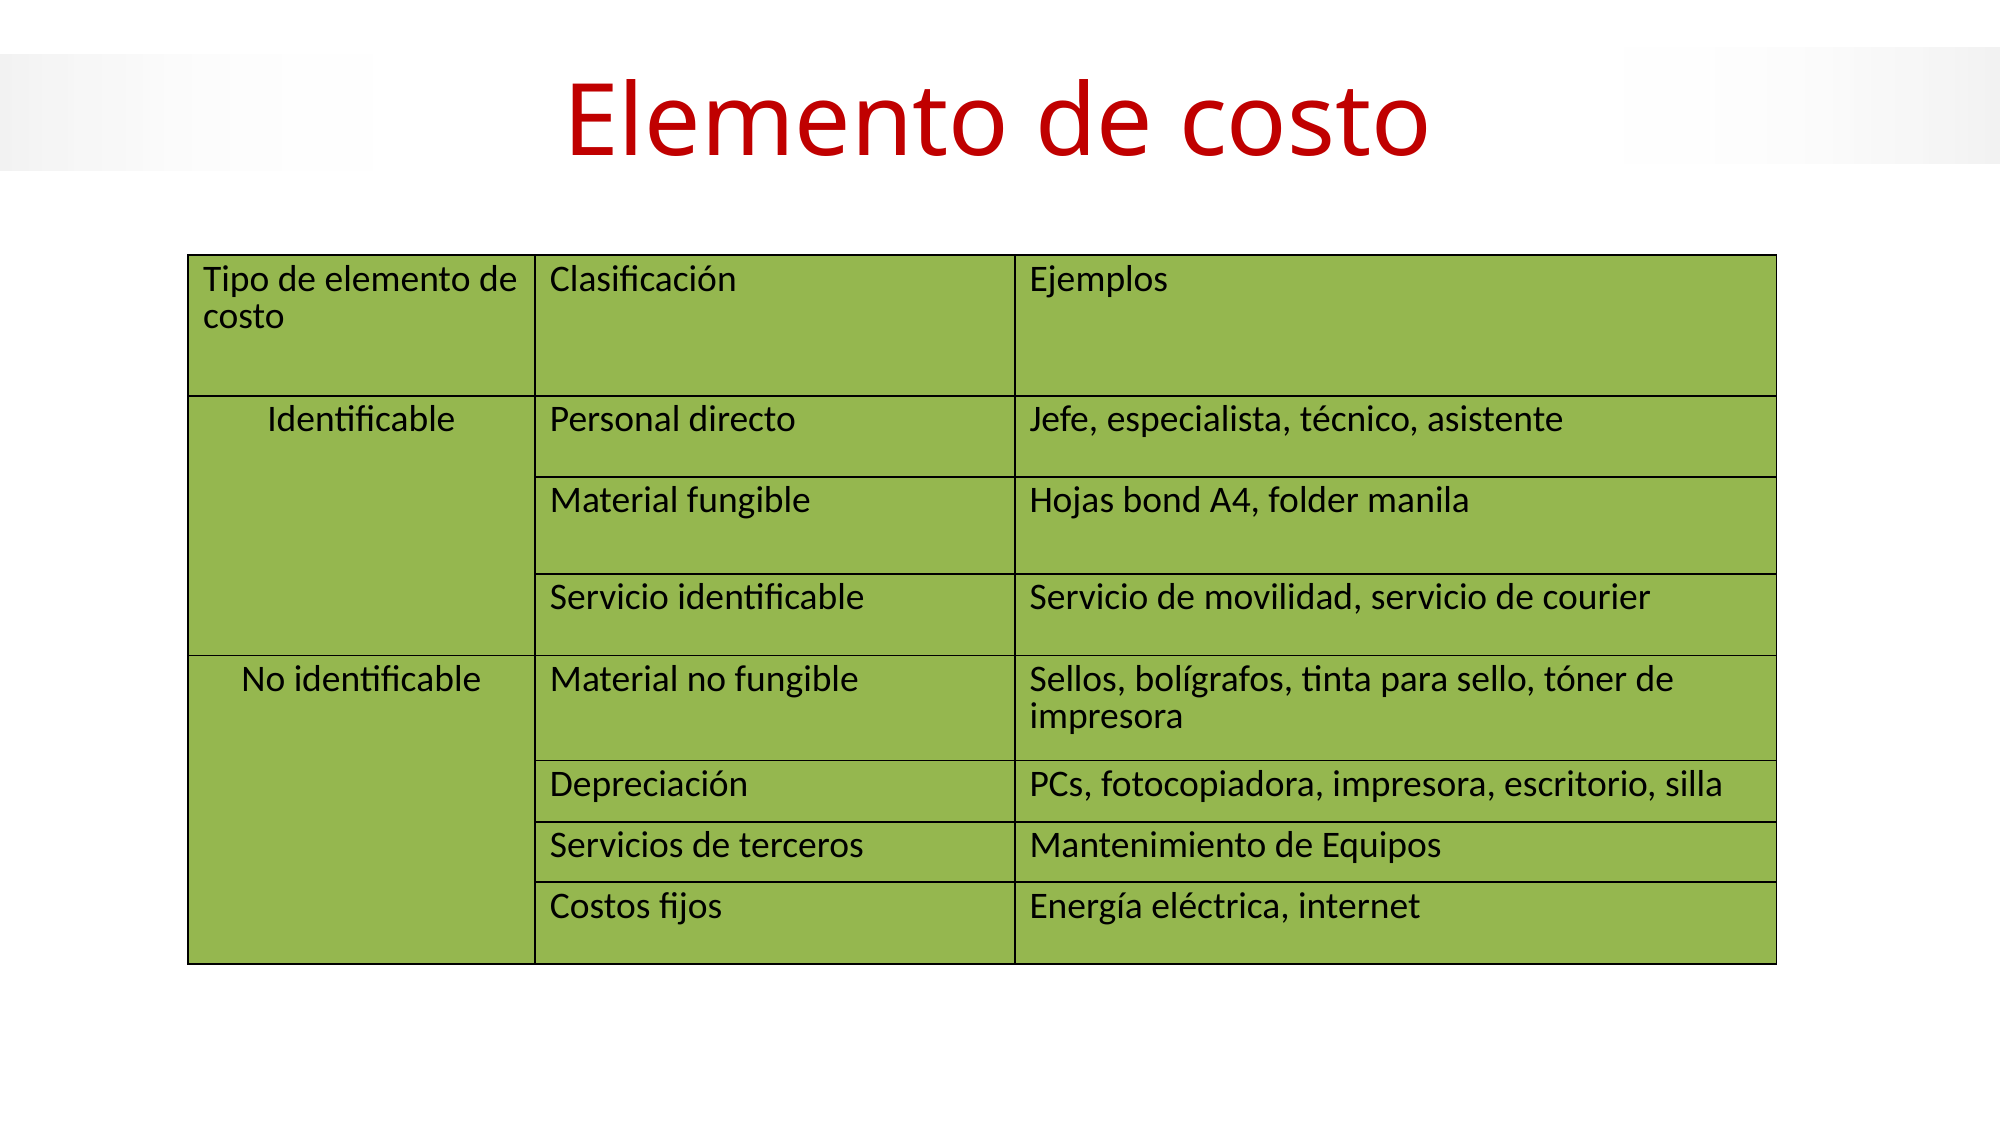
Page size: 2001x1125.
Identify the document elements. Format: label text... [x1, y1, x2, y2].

table_cell Servicio de movilidad, servicio de courier [1016, 575, 1776, 655]
table_cell Personal directo [536, 397, 1014, 476]
table_cell Depreciación [536, 761, 1014, 821]
table_cell Hojas bond A4, folder manila [1016, 478, 1776, 573]
table_cell No identificable [189, 656, 534, 963]
table_cell Mantenimiento de Equipos [1016, 823, 1776, 881]
table_header Tipo de elemento de costo [189, 256, 534, 395]
table_header Ejemplos [1016, 256, 1776, 395]
table_cell Material fungible [536, 478, 1014, 573]
table_cell Jefe, especialista, técnico, asistente [1016, 397, 1776, 476]
table_cell Costos fijos [536, 883, 1014, 963]
table_header Clasificación [536, 256, 1014, 395]
text_box Elemento de costo [0, 47, 2000, 183]
table_cell Material no fungible [536, 656, 1014, 760]
table_cell Servicios de terceros [536, 823, 1014, 881]
table_cell Sellos, bolígrafos, tinta para sello, tóner de impresora [1016, 656, 1776, 760]
table_cell Servicio identificable [536, 575, 1014, 655]
table_cell Energía eléctrica, internet [1016, 883, 1776, 963]
table_cell PCs, fotocopiadora, impresora, escritorio, silla [1016, 761, 1776, 821]
table_cell Identificable [189, 397, 534, 655]
